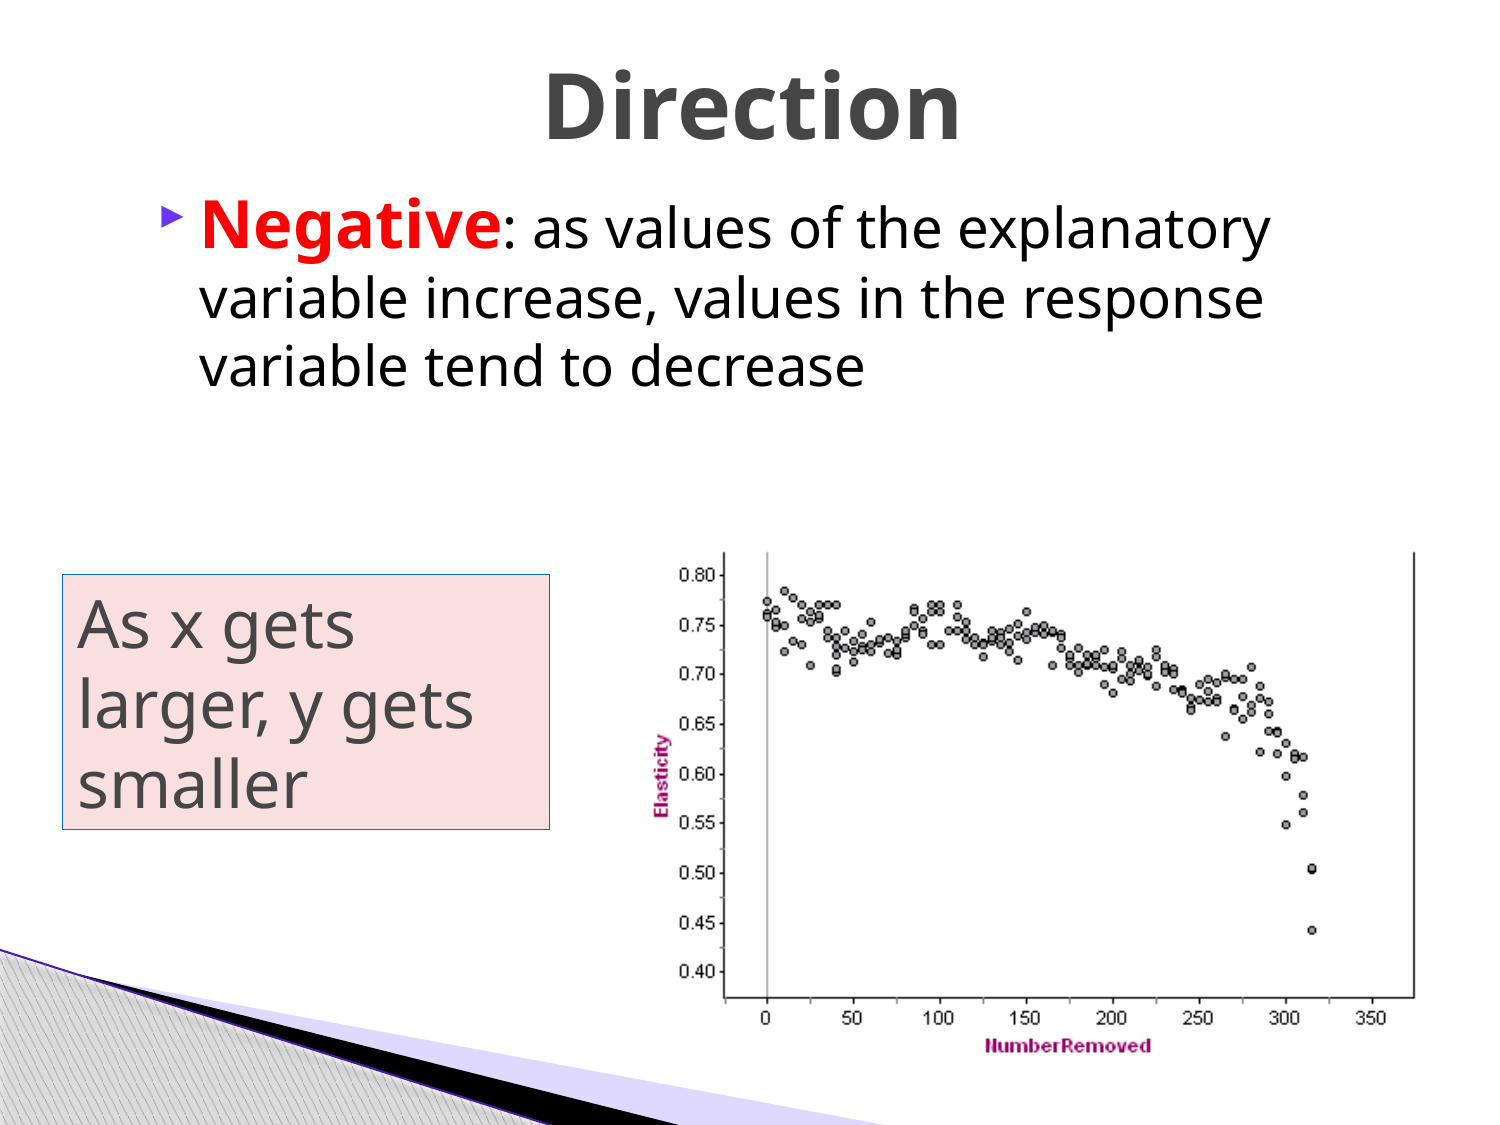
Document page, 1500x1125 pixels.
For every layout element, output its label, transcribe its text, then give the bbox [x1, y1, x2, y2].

title Direction [137, 50, 1368, 155]
list Negative: as values of the explanatory variable increase, values in the response variable tend to decrease [125, 174, 1356, 1038]
text_box As x gets larger, y gets smaller [62, 574, 550, 830]
picture [637, 549, 1437, 1078]
